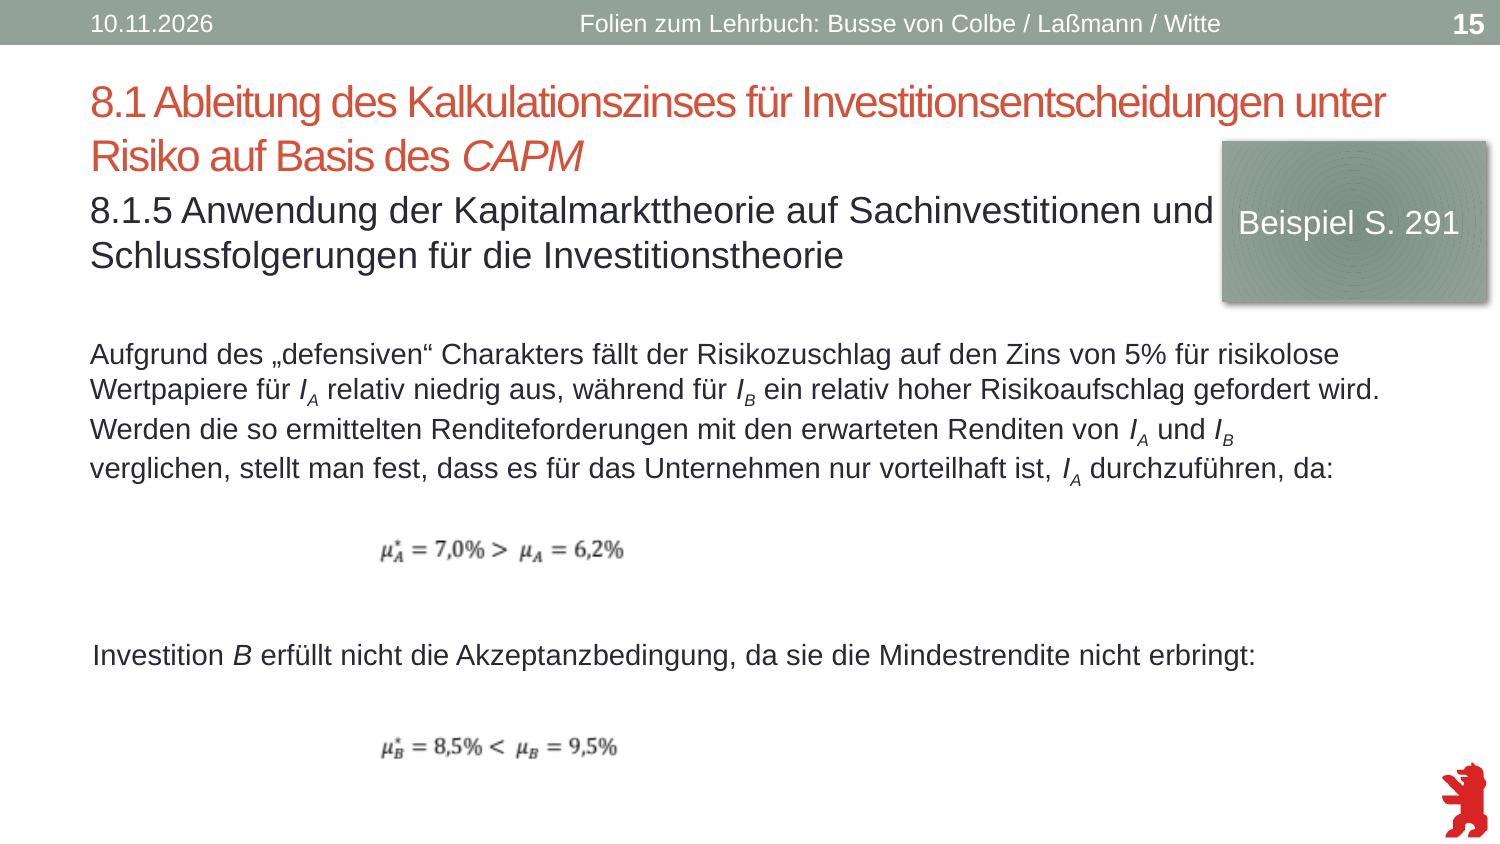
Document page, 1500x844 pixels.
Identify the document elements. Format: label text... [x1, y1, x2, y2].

slide_number 15 [1325, 2, 1500, 43]
picture [350, 500, 668, 604]
text_box 8.1.5 Anwendung der Kapitalmarkttheorie auf Sachinvestitionen und Schlussfolgerungen für die Investitionstheorie [74, 178, 1219, 284]
text_box Aufgrund des „defensiven“ Charakters fällt der Risikozuschlag auf den Zins von 5% für risikolose Wertpapiere für IA relativ niedrig aus, während für IB ein relativ hoher Risikoaufschlag gefordert wird. Werden die so ermittelten Renditeforderungen mit den erwarteten Renditen von IA und IB verglichen, stellt man fest, dass es für das Unternehmen nur vorteilhaft ist, IA durchzuführen, da: [74, 327, 1398, 532]
footer Folien zum Lehrbuch: Busse von Colbe / Laßmann / Witte [562, 2, 1238, 43]
title 8.1 Ableitung des Kalkulationszinses für Investitionsentscheidungen unter Risiko auf Basis des CAPM [75, 65, 1425, 178]
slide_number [75, 2, 550, 43]
picture [345, 698, 639, 799]
text_box Investition B erfüllt nicht die Akzeptanzbedingung, da sie die Mindestrendite nicht erbringt: [77, 628, 1274, 714]
picture [1434, 760, 1500, 844]
text_box Beispiel S. 291 [1222, 141, 1486, 302]
